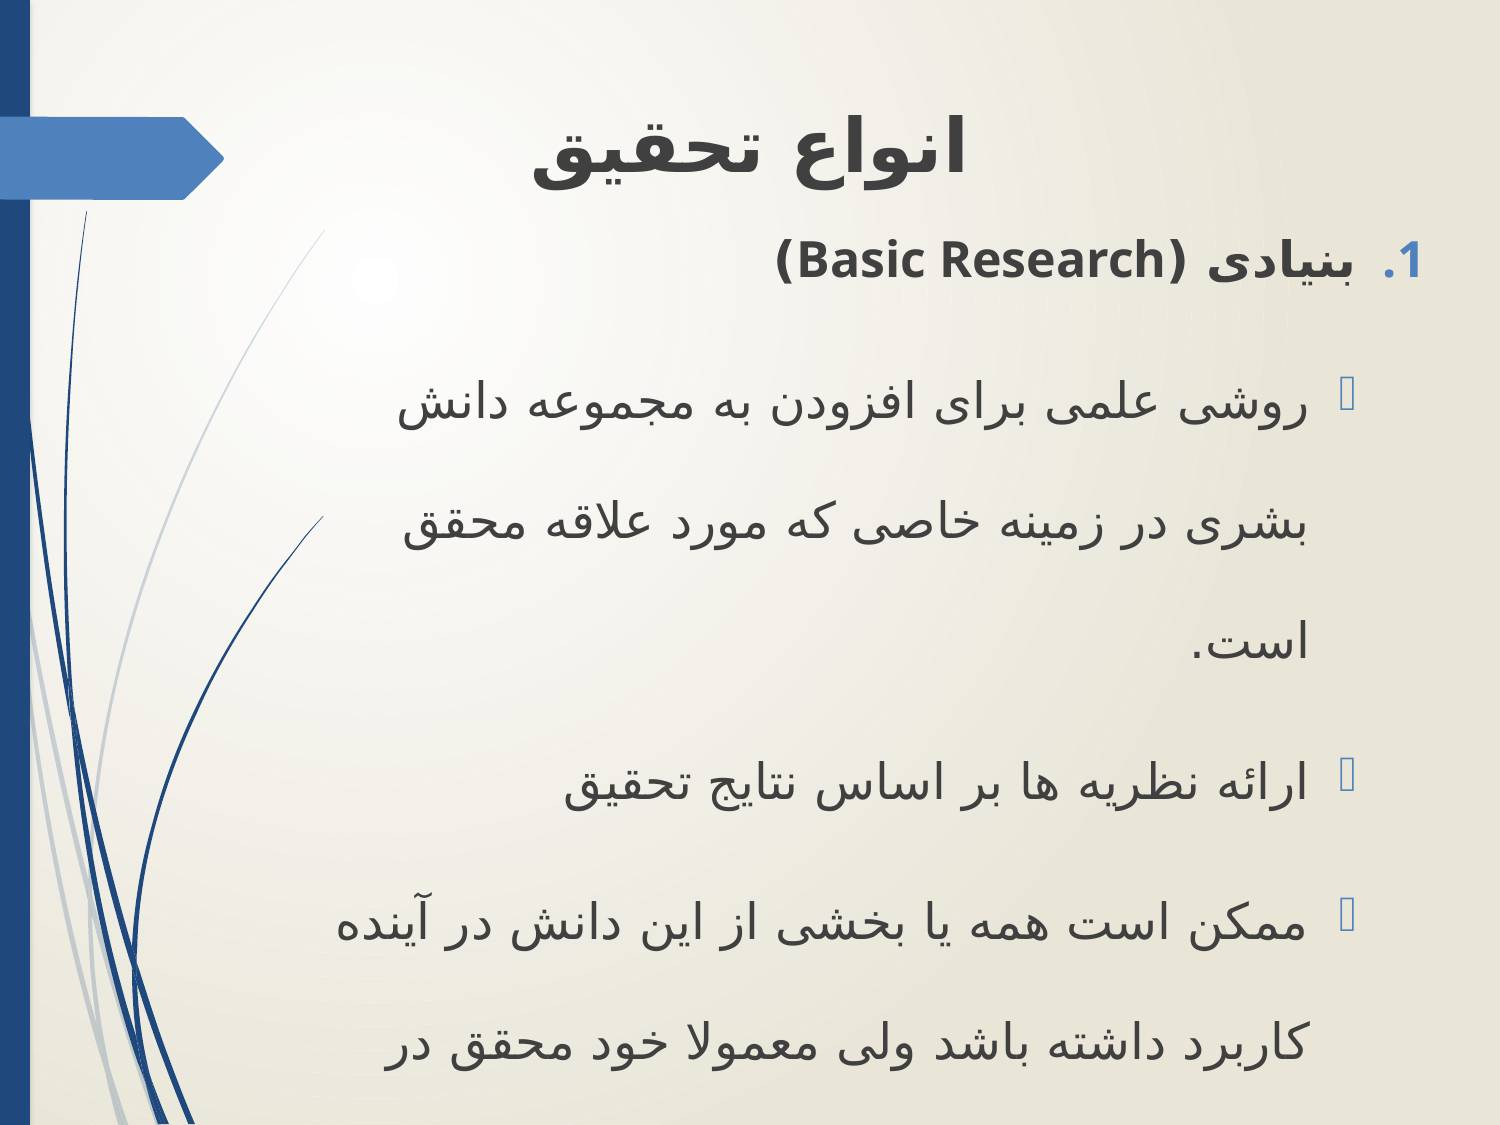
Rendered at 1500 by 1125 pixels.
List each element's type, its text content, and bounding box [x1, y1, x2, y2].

text_box انواع تحقیق [0, 90, 1500, 208]
list بنیادی (Basic Research) روشی علمی برای افزودن به مجموعه دانش بشری در زمینه خاصی که مورد علاقه محقق است. ارائه نظریه ها بر اساس نتایج تحقیق ممکن است همه يا بخشی از اين دانش در آينده کاربرد داشته باشد ولی معمولا خود محقق در کاربرد نقشی ندارد. [253, 220, 1447, 1047]
